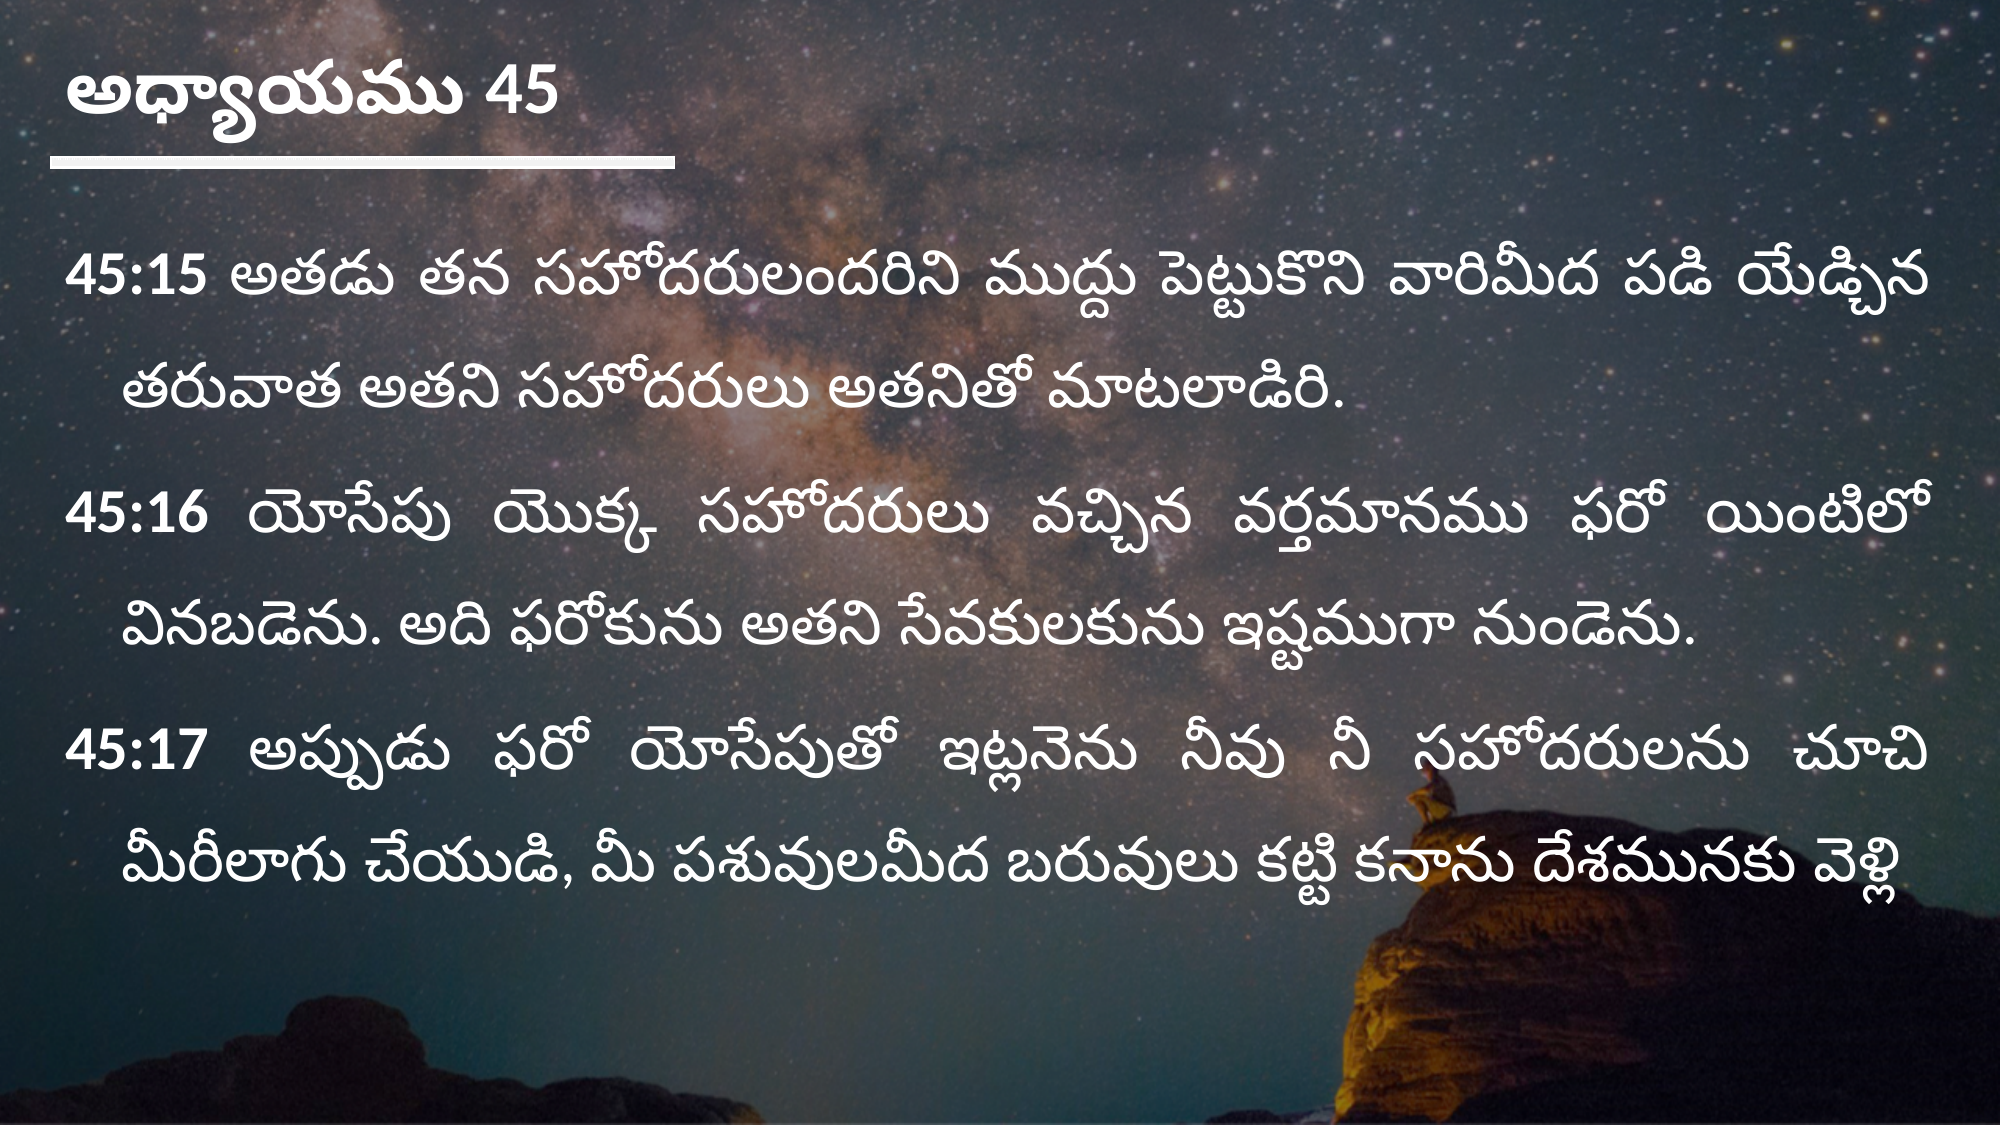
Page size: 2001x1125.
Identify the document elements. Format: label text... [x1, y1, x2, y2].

title అధ్యాయము 45 [50, 0, 1925, 167]
picture [0, 0, 2000, 1125]
list 45:15 అతడు తన సహోదరులందరిని ముద్దు పెట్టుకొని వారిమీద పడి యేడ్చిన తరువాత అతని సహోదరులు అతనితో మాటలాడిరి. 45:16 యోసేపు యొక్క సహోదరులు వచ్చిన వర్తమానము ఫరో యింటిలో వినబడెను. అది ఫరోకును అతని సేవకులకును ఇష్టముగా నుండెను. 45:17 అప్పుడు ఫరో యోసేపుతో ఇట్లనెను నీవు నీ సహోదరులను చూచి మీరీలాగు చేయుడి, మీ పశువులమీద బరువులు కట్టి కనాను దేశమునకు వెళ్లి [50, 187, 1946, 1063]
